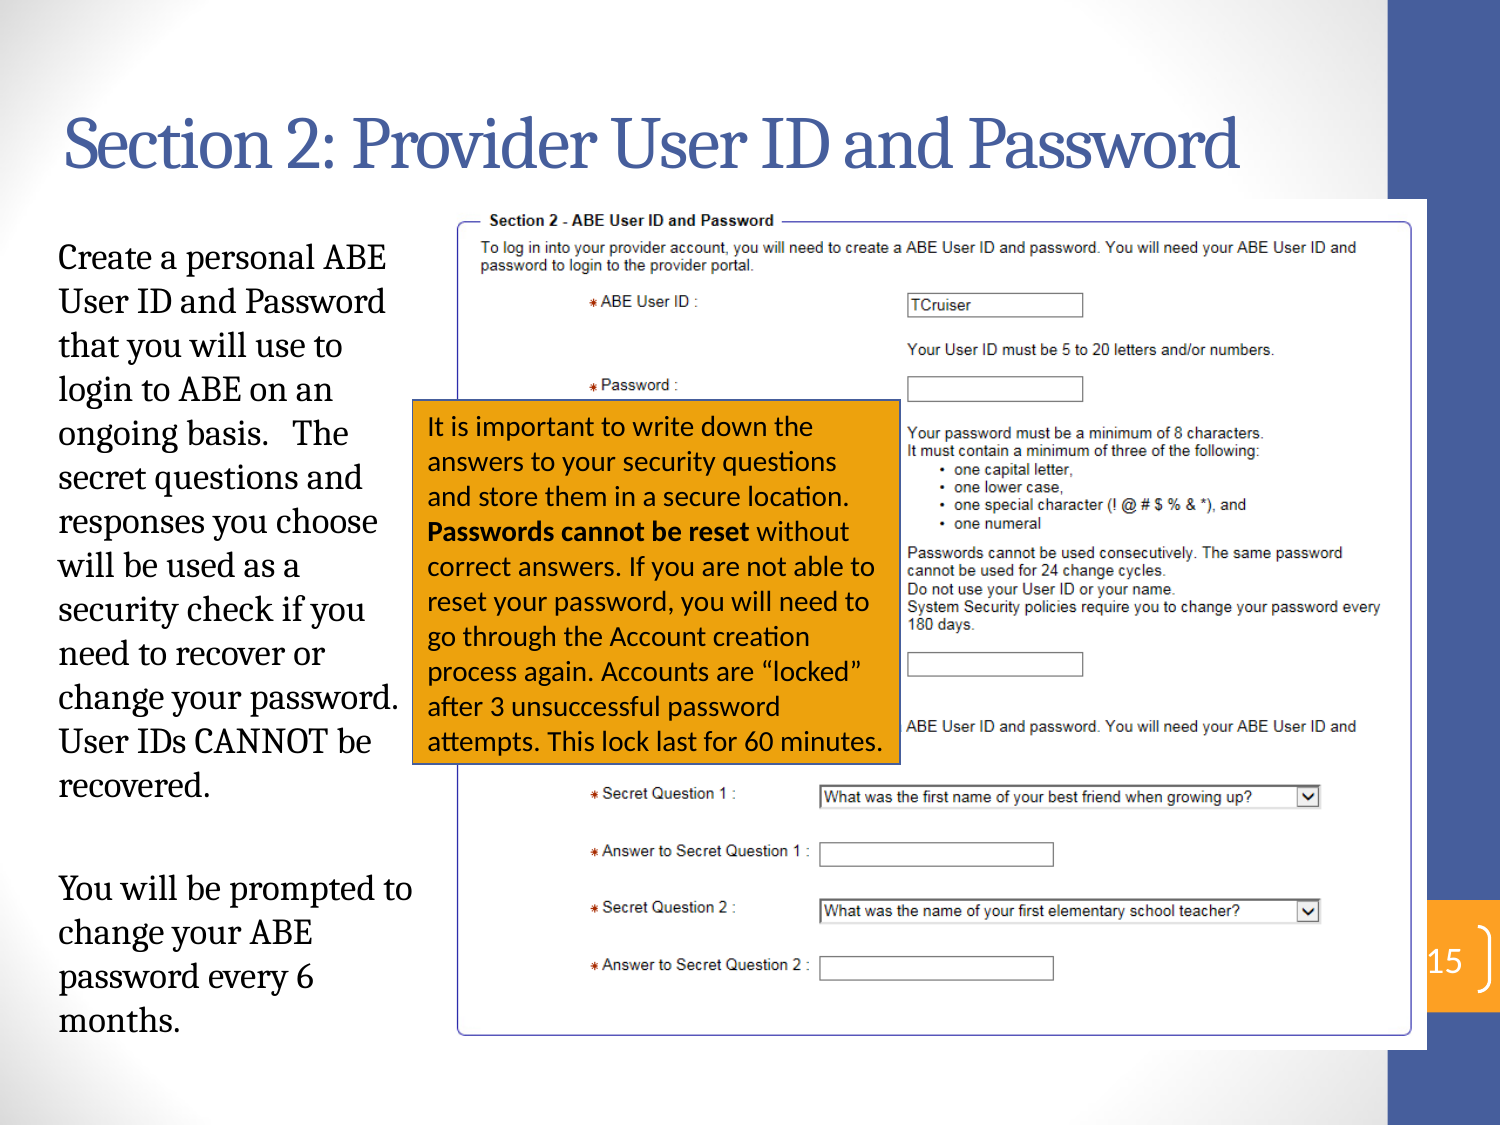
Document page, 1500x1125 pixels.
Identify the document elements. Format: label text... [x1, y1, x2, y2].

text_box It is important to write down the answers to your security questions and store them in a secure location. Passwords cannot be reset without correct answers. If you are not able to reset your password, you will need to go through the Account creation process again. Accounts are “locked” after 3 unsuccessful password attempts. This lock last for 60 minutes. [412, 399, 446, 765]
title Section 2: Provider User ID and Password [50, 45, 1363, 233]
slide_number 15 [1438, 924, 1492, 994]
picture [0, 0, 1427, 1125]
list Create a personal ABE User ID and Password that you will use to login to ABE on an ongoing basis. The secret questions and responses you choose will be used as a security check if you need to recover or change your password. User IDs CANNOT be recovered. You will be prompted to change your ABE password every 6 months. [24, 224, 438, 1050]
